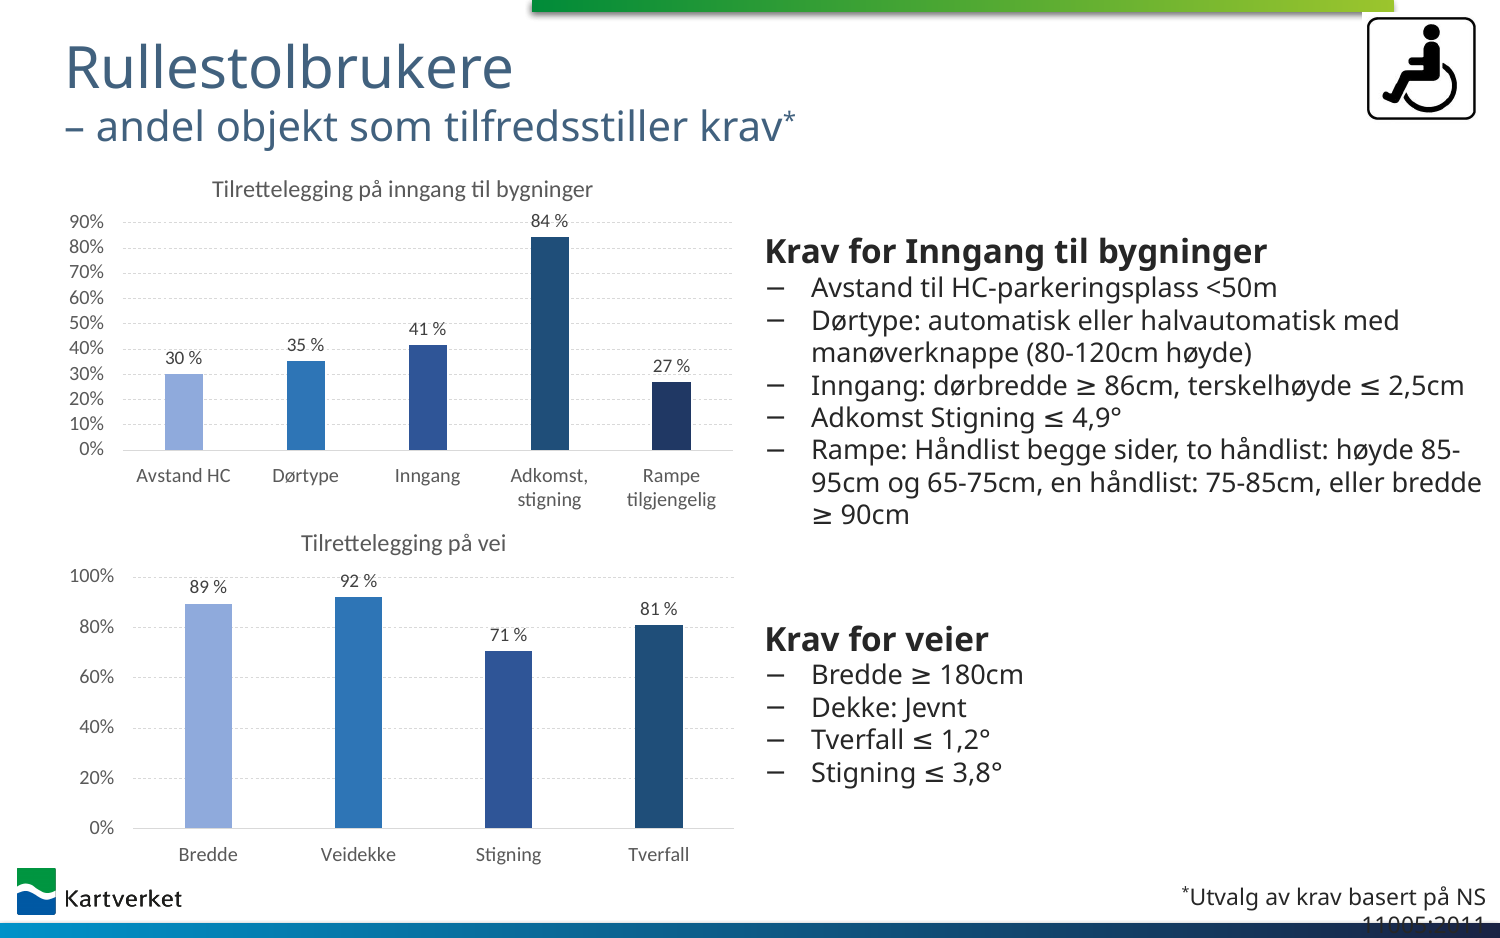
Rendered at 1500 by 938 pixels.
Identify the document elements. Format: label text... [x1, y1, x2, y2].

text_box Krav for Inngang til bygninger Avstand til HC-parkeringsplass <50m Dørtype: automatisk eller halvautomatisk med manøverknappe (80-120cm høyde) Inngang: dørbredde ≥ 86cm, terskelhøyde ≤ 2,5cm Adkomst Stigning ≤ 4,9° Rampe: Håndlist begge sider, to håndlist: høyde 85-95cm og 65-75cm, en håndlist: 75-85cm, eller bredde ≥ 90cm [749, 223, 1500, 538]
text_box Krav for veier Bredde ≥ 180cm Dekke: Jevnt Tverfall ≤ 1,2° Stigning ≤ 3,8° [749, 610, 1500, 795]
picture [62, 520, 746, 874]
text_box Rullestolbrukere – andel objekt som tilfredsstiller krav* [49, 25, 1431, 158]
text_box *Utvalg av krav basert på NS 11005:2011 [1068, 873, 1500, 938]
picture [62, 166, 744, 519]
picture [1362, 12, 1481, 126]
